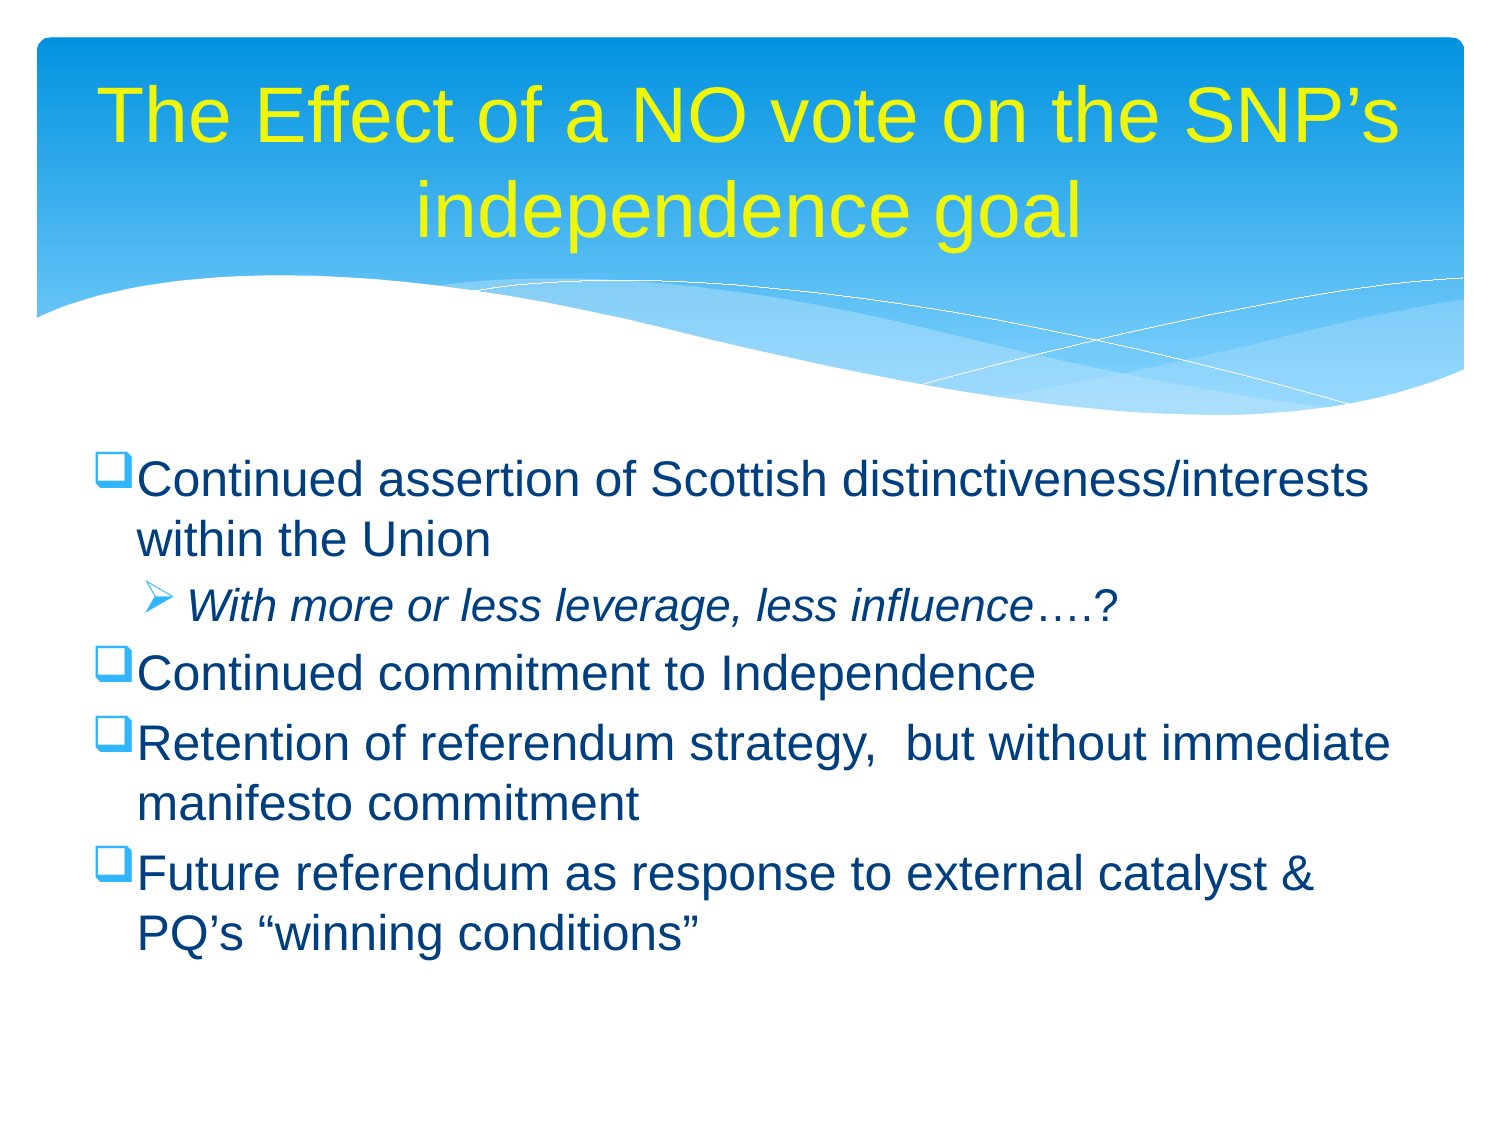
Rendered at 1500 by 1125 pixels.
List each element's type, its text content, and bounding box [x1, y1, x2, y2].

list Continued assertion of Scottish distinctiveness/interests within the Union With more or less leverage, less influence….? Continued commitment to Independence Retention of referendum strategy, but without immediate manifesto commitment Future referendum as response to external catalyst & PQ’s “winning conditions” [76, 438, 1412, 1071]
title The Effect of a NO vote on the SNP’s independence goal [75, 55, 1425, 261]
